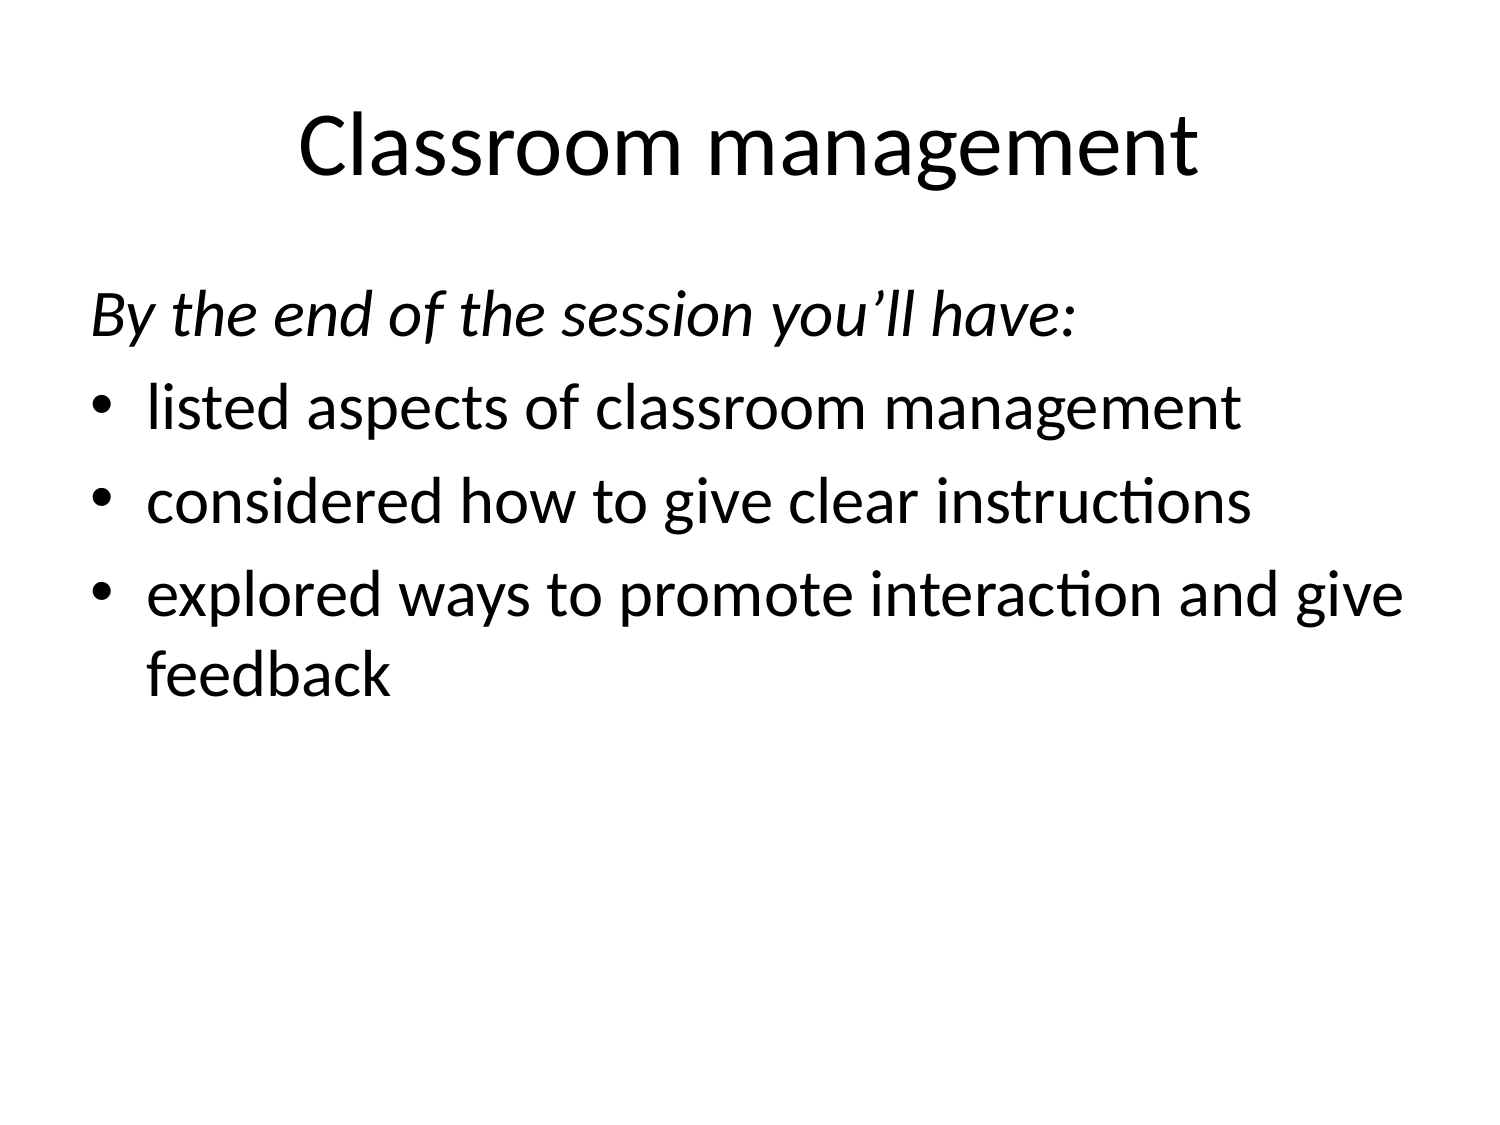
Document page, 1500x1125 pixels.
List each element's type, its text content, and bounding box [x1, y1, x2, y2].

list By the end of the session you’ll have: listed aspects of classroom management considered how to give clear instructions explored ways to promote interaction and give feedback [75, 262, 1425, 1005]
title Classroom management [75, 45, 1425, 233]
